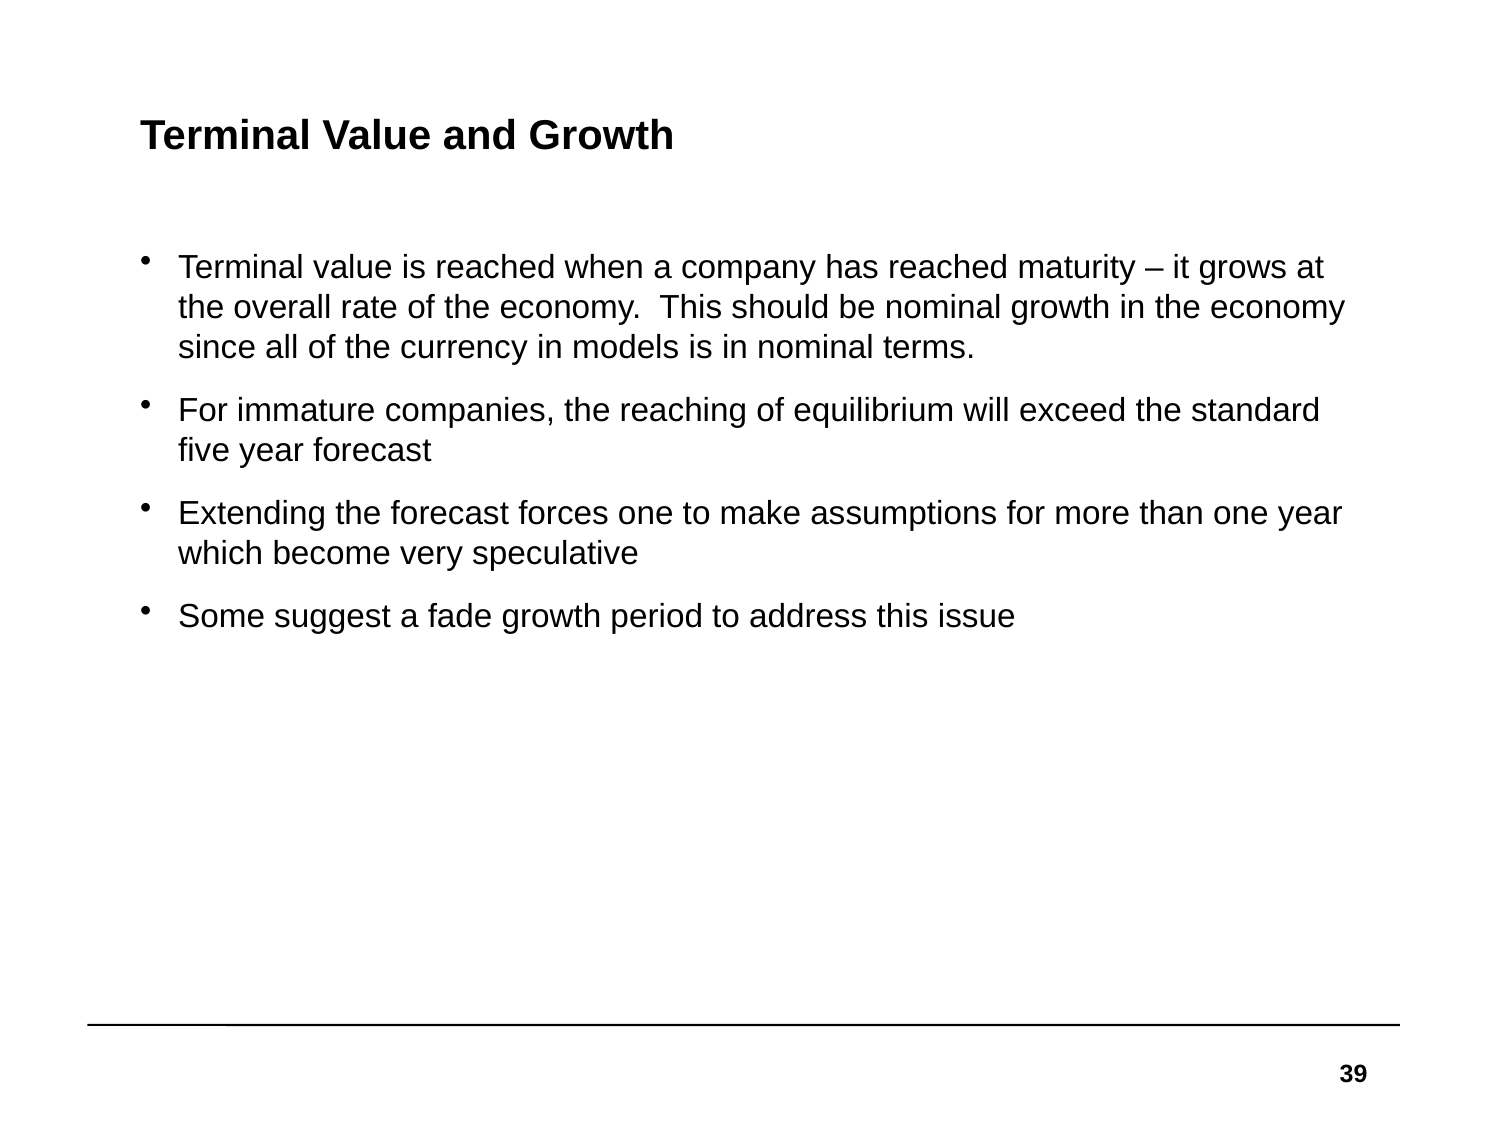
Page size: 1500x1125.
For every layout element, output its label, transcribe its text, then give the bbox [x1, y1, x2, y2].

title Terminal Value and Growth [125, 99, 1350, 225]
list Terminal value is reached when a company has reached maturity – it grows at the overall rate of the economy. This should be nominal growth in the economy since all of the currency in models is in nominal terms. For immature companies, the reaching of equilibrium will exceed the standard five year forecast Extending the forecast forces one to make assumptions for more than one year which become very speculative Some suggest a fade growth period to address this issue [125, 237, 1363, 950]
